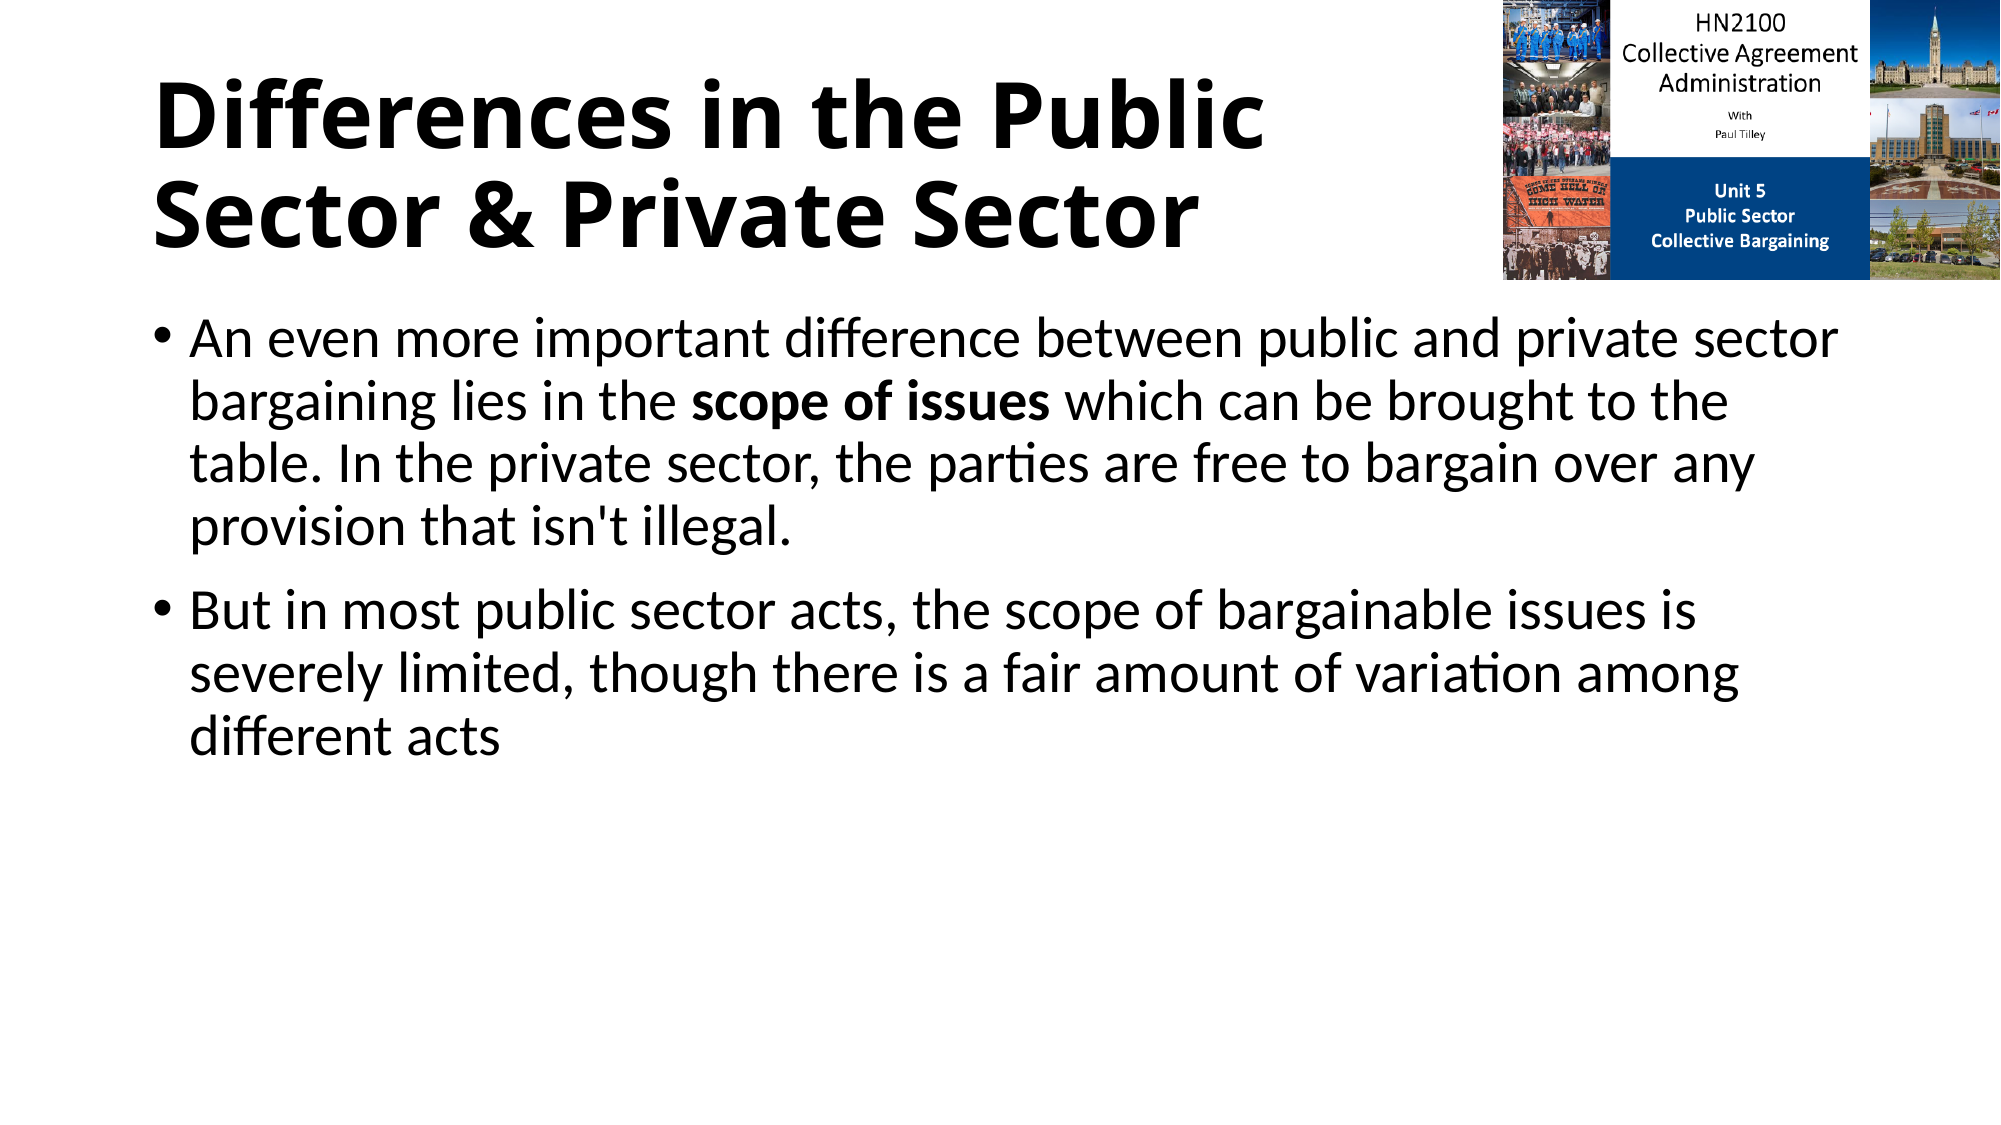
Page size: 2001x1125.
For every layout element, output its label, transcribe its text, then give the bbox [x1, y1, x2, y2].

list An even more important difference between public and private sector bargaining lies in the scope of issues which can be brought to the table. In the private sector, the parties are free to bargain over any provision that isn't illegal. But in most public sector acts, the scope of bargainable issues is severely limited, though there is a fair amount of variation among different acts [137, 299, 1863, 1014]
title Differences in the Public Sector & Private Sector [137, 59, 1503, 278]
picture [1503, 0, 2000, 280]
